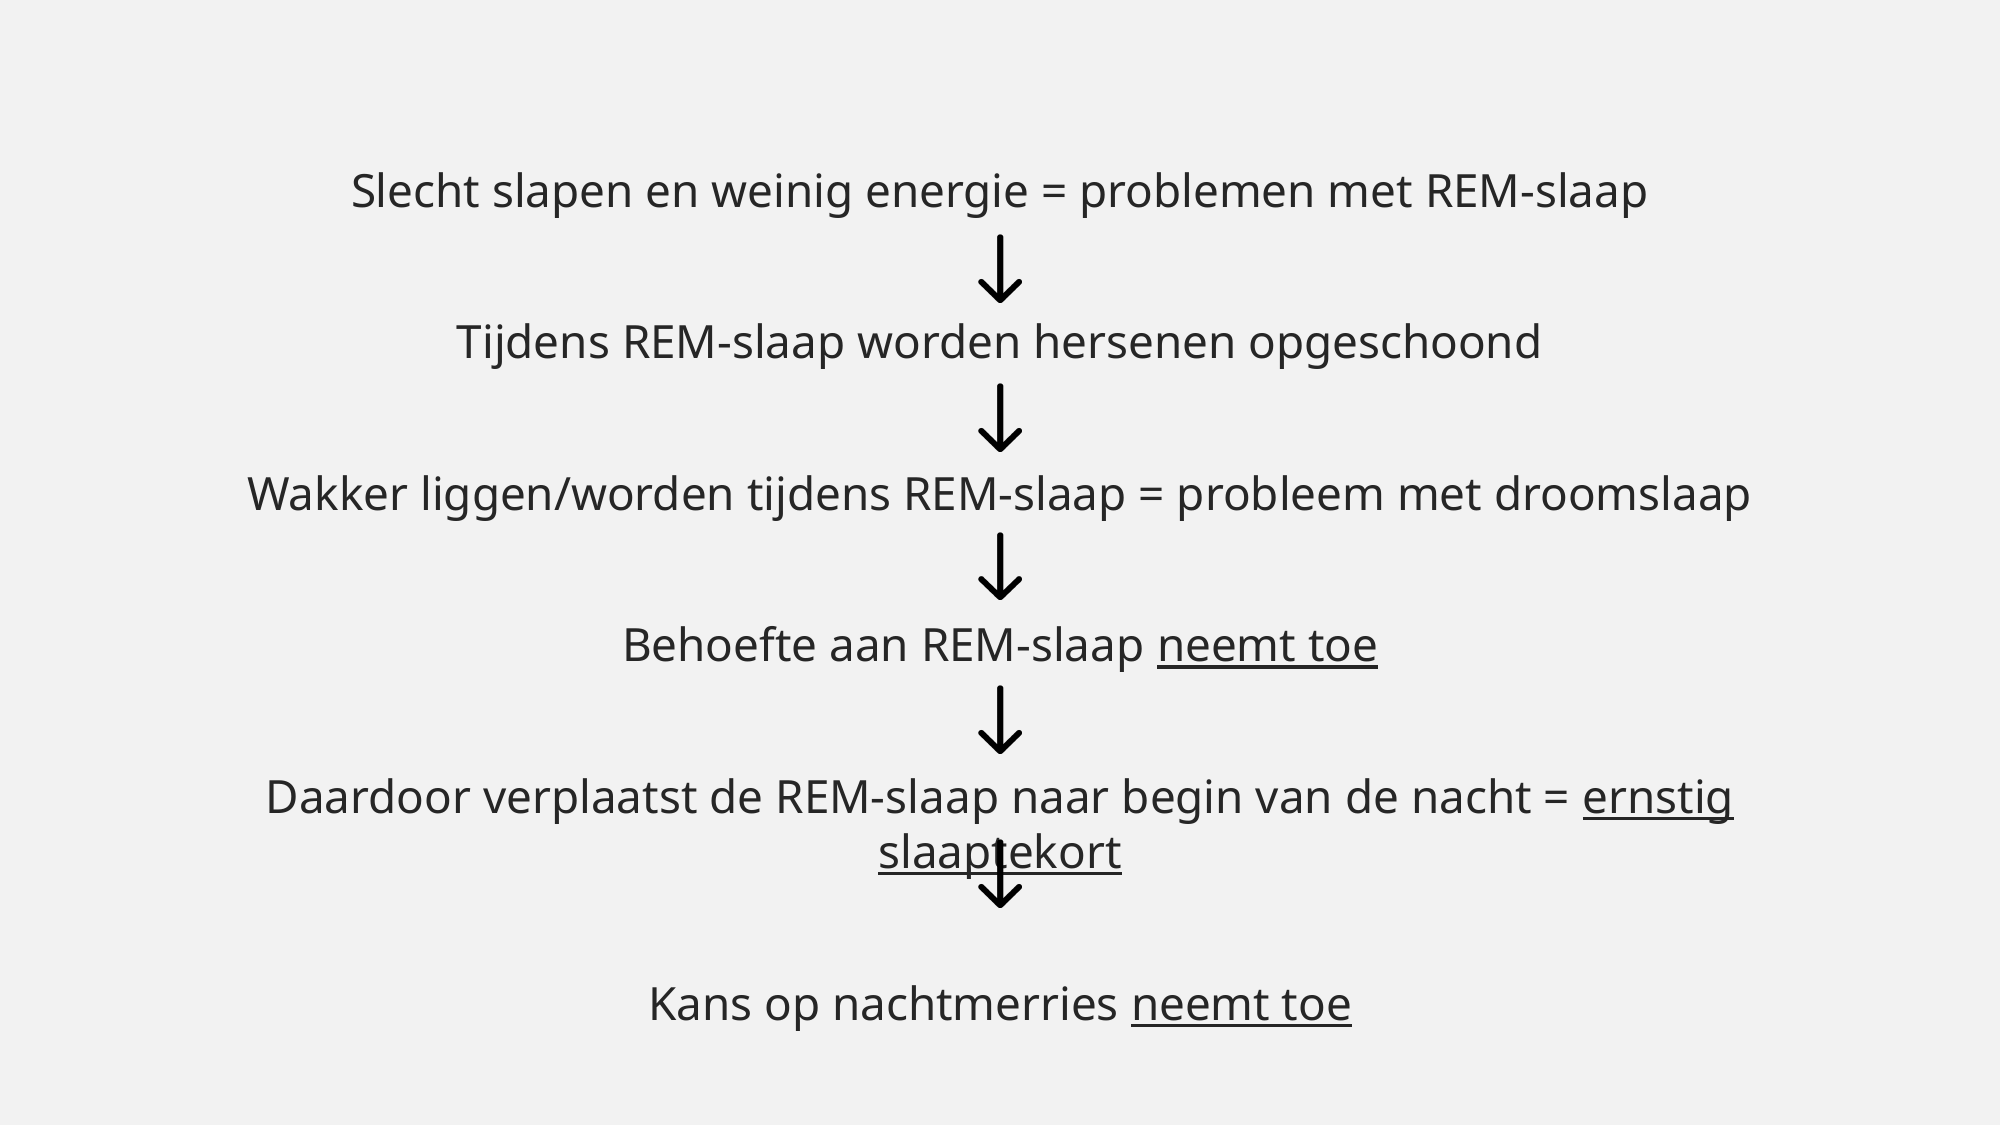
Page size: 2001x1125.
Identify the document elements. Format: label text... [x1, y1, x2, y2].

picture [966, 840, 1034, 908]
list Slecht slapen en weinig energie = problemen met REM-slaap Tijdens REM-slaap worden hersenen opgeschoond Wakker liggen/worden tijdens REM-slaap = probleem met droomslaap Behoefte aan REM-slaap neemt toe Daardoor verplaatst de REM-slaap naar begin van de nacht = ernstig slaaptekort Kans op nachtmerries neemt toe [179, 153, 1821, 963]
picture [966, 686, 1034, 754]
picture [966, 533, 1034, 600]
picture [966, 235, 1034, 303]
picture [966, 384, 1034, 452]
